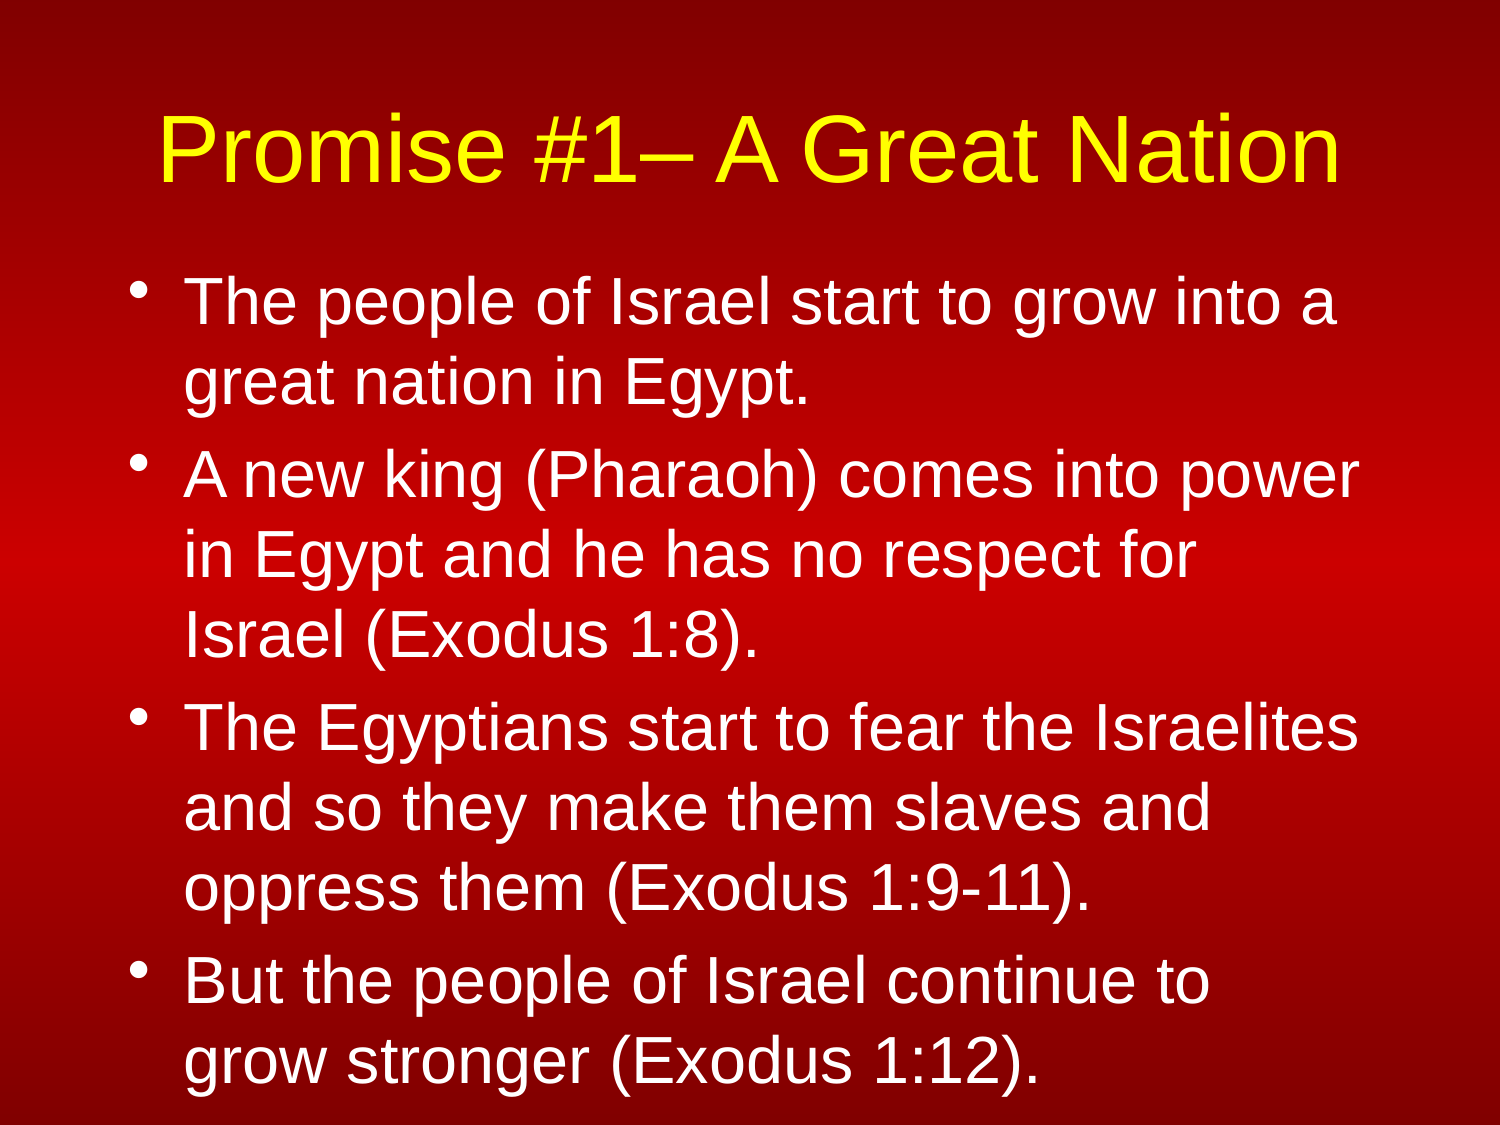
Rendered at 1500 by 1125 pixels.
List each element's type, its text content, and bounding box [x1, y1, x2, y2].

title Promise #1– A Great Nation [37, 50, 1463, 238]
list The people of Israel start to grow into a great nation in Egypt. A new king (Pharaoh) comes into power in Egypt and he has no respect for Israel (Exodus 1:8). The Egyptians start to fear the Israelites and so they make them slaves and oppress them (Exodus 1:9-11). But the people of Israel continue to grow stronger (Exodus 1:12). [112, 249, 1388, 1113]
